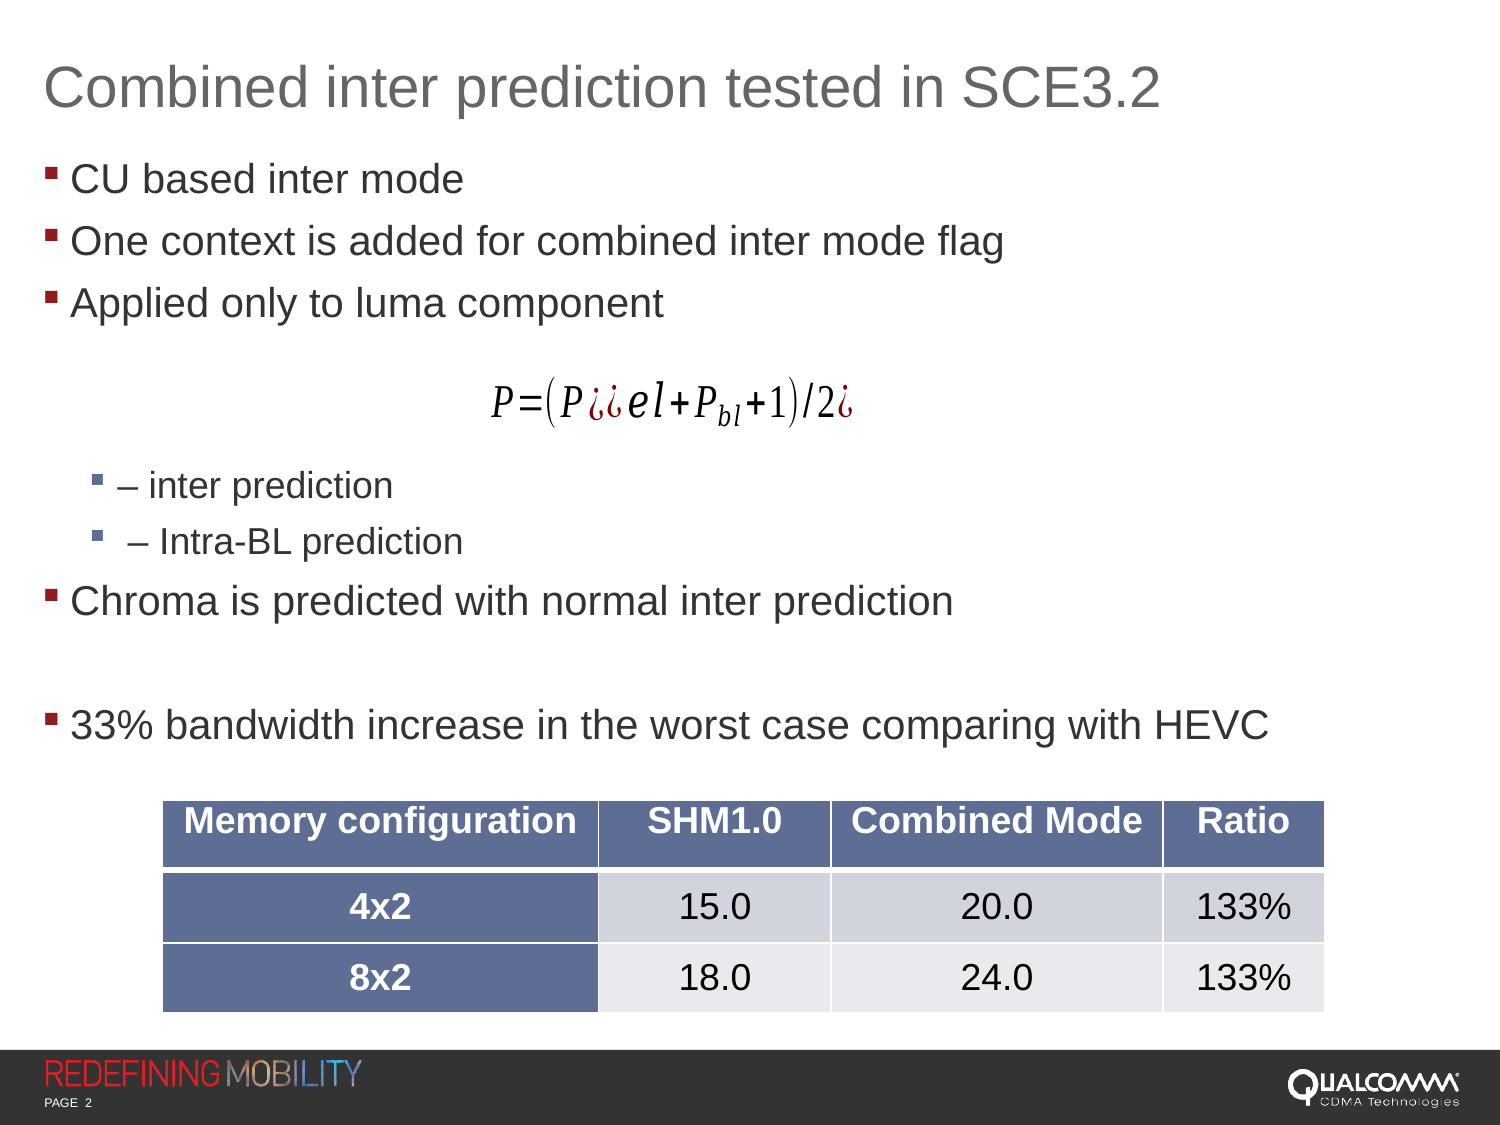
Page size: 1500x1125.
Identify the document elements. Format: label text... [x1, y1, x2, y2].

picture [30, 1048, 372, 1099]
table_cell 8x2 [163, 944, 598, 1012]
table_cell 24.0 [832, 944, 1162, 1012]
table_cell 18.0 [599, 944, 830, 1012]
table_cell 133% [1164, 873, 1324, 942]
picture [1278, 1058, 1478, 1114]
table_cell 133% [1164, 944, 1324, 1012]
table_header Ratio [1164, 801, 1324, 867]
table_header Memory configuration [163, 801, 598, 867]
table_cell 15.0 [599, 873, 830, 942]
table_cell 4x2 [163, 873, 598, 942]
table_header Combined Mode [832, 801, 1162, 867]
table_header SHM1.0 [599, 801, 830, 867]
table_cell 20.0 [832, 873, 1162, 942]
title Combined inter prediction tested in SCE3.2 [28, 44, 1462, 138]
